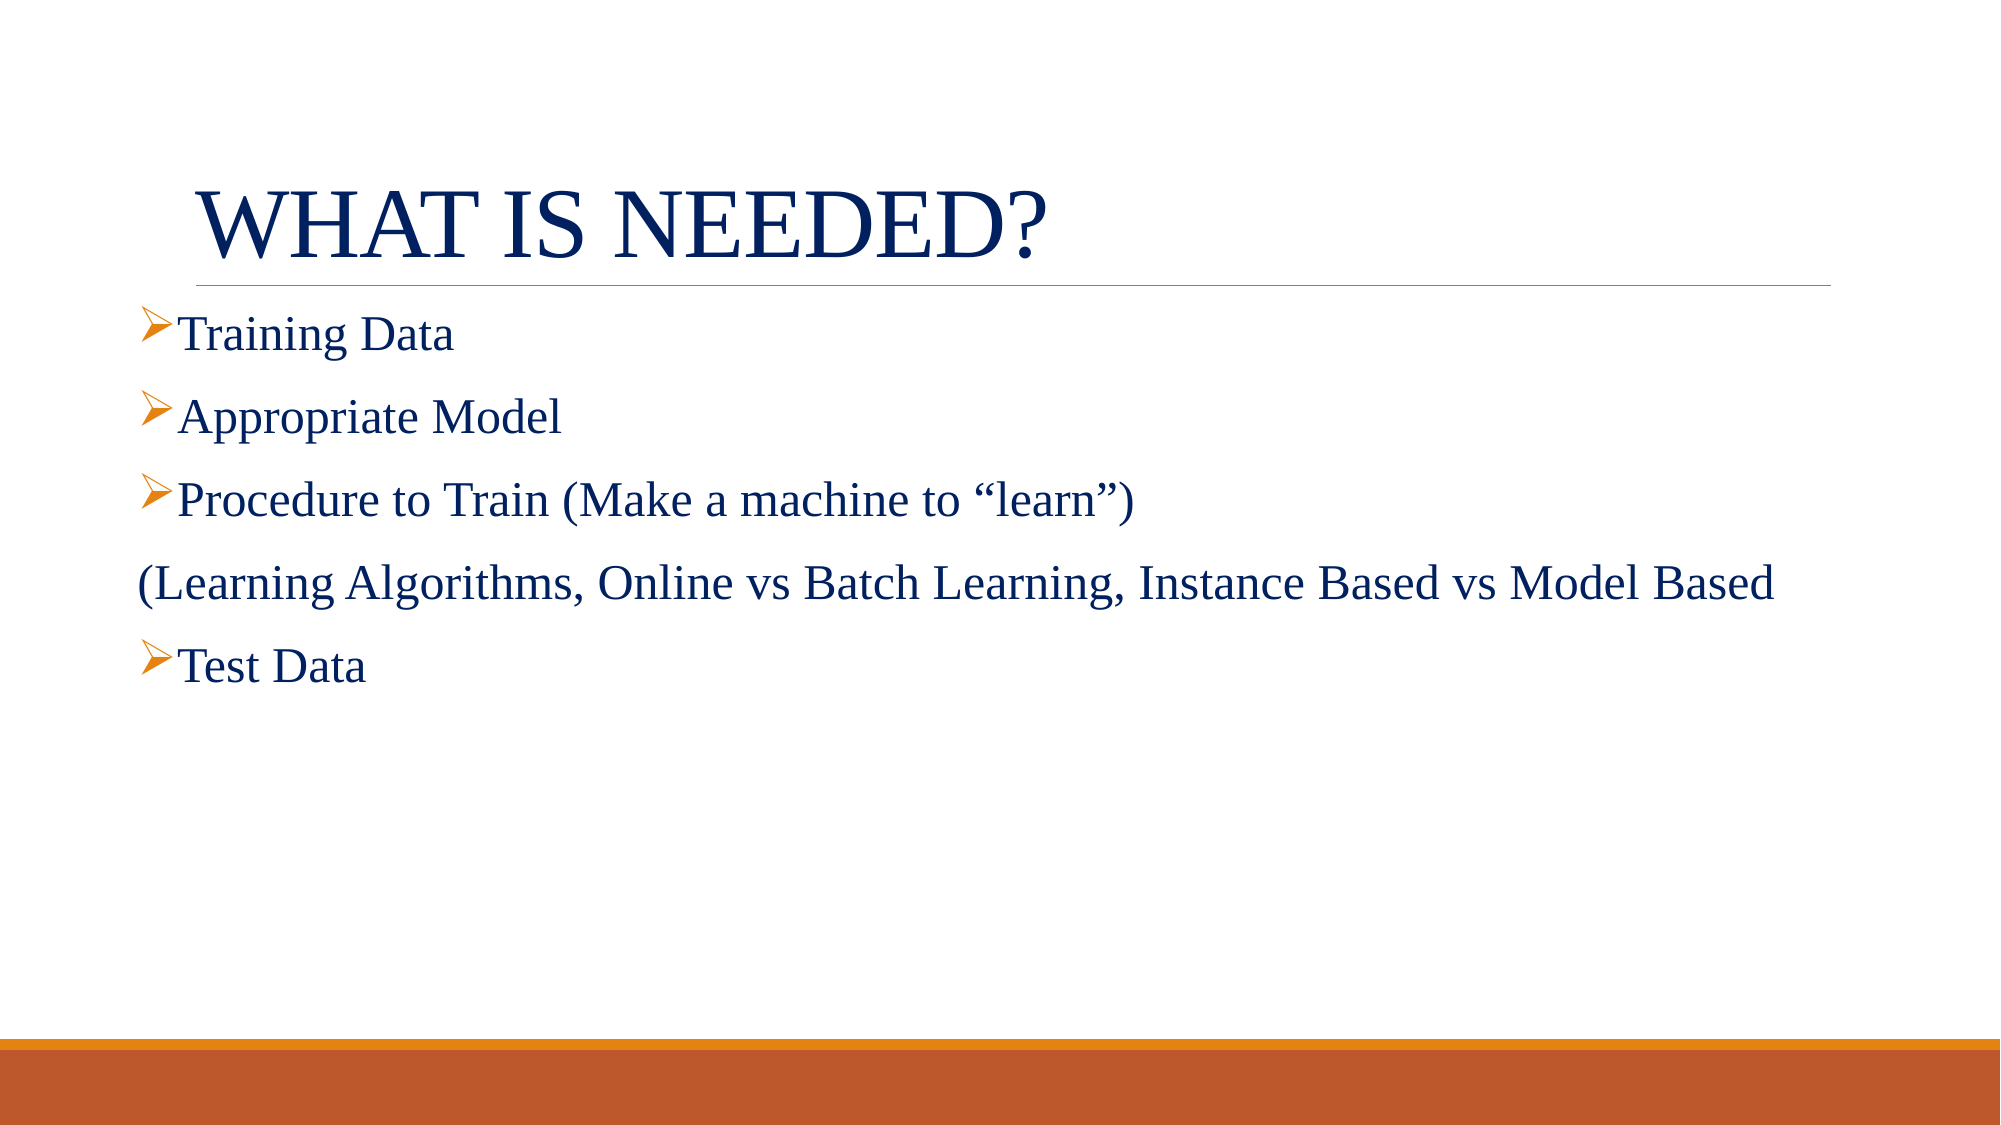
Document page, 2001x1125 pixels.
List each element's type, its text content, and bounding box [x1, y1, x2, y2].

text_box Training Data Appropriate Model Procedure to Train (Make a machine to “learn”) (Learning Algorithms, Online vs Batch Learning, Instance Based vs Model Based Test Data [137, 299, 1863, 1046]
title WHAT IS NEEDED? [180, 47, 1830, 285]
